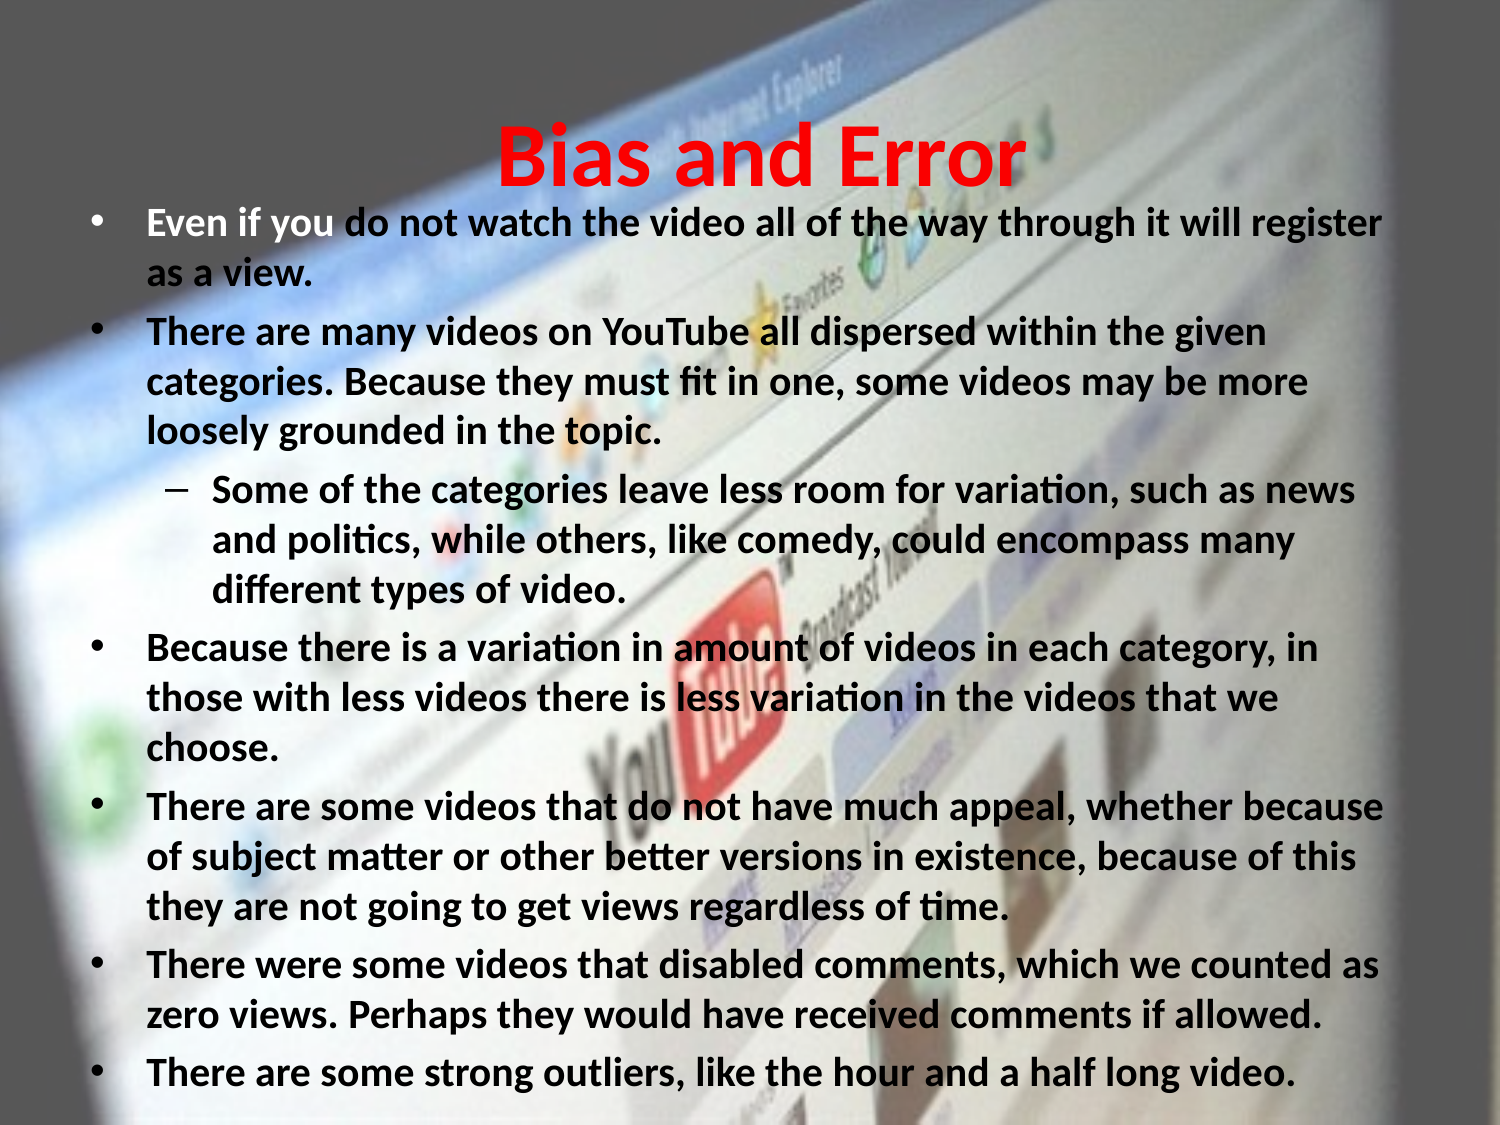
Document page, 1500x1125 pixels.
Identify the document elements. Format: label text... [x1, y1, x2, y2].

list Even if you do not watch the video all of the way through it will register as a view. There are many videos on YouTube all dispersed within the given categories. Because they must fit in one, some videos may be more loosely grounded in the topic. Some of the categories leave less room for variation, such as news and politics, while others, like comedy, could encompass many different types of video. Because there is a variation in amount of videos in each category, in those with less videos there is less variation in the videos that we choose. There are some videos that do not have much appeal, whether because of subject matter or other better versions in existence, because of this they are not going to get views regardless of time. There were some videos that disabled comments, which we counted as zero views. Perhaps they would have received comments if allowed. There are some strong outliers, like the hour and a half long video. [75, 187, 1425, 1025]
title Bias and Error [87, 87, 1438, 275]
